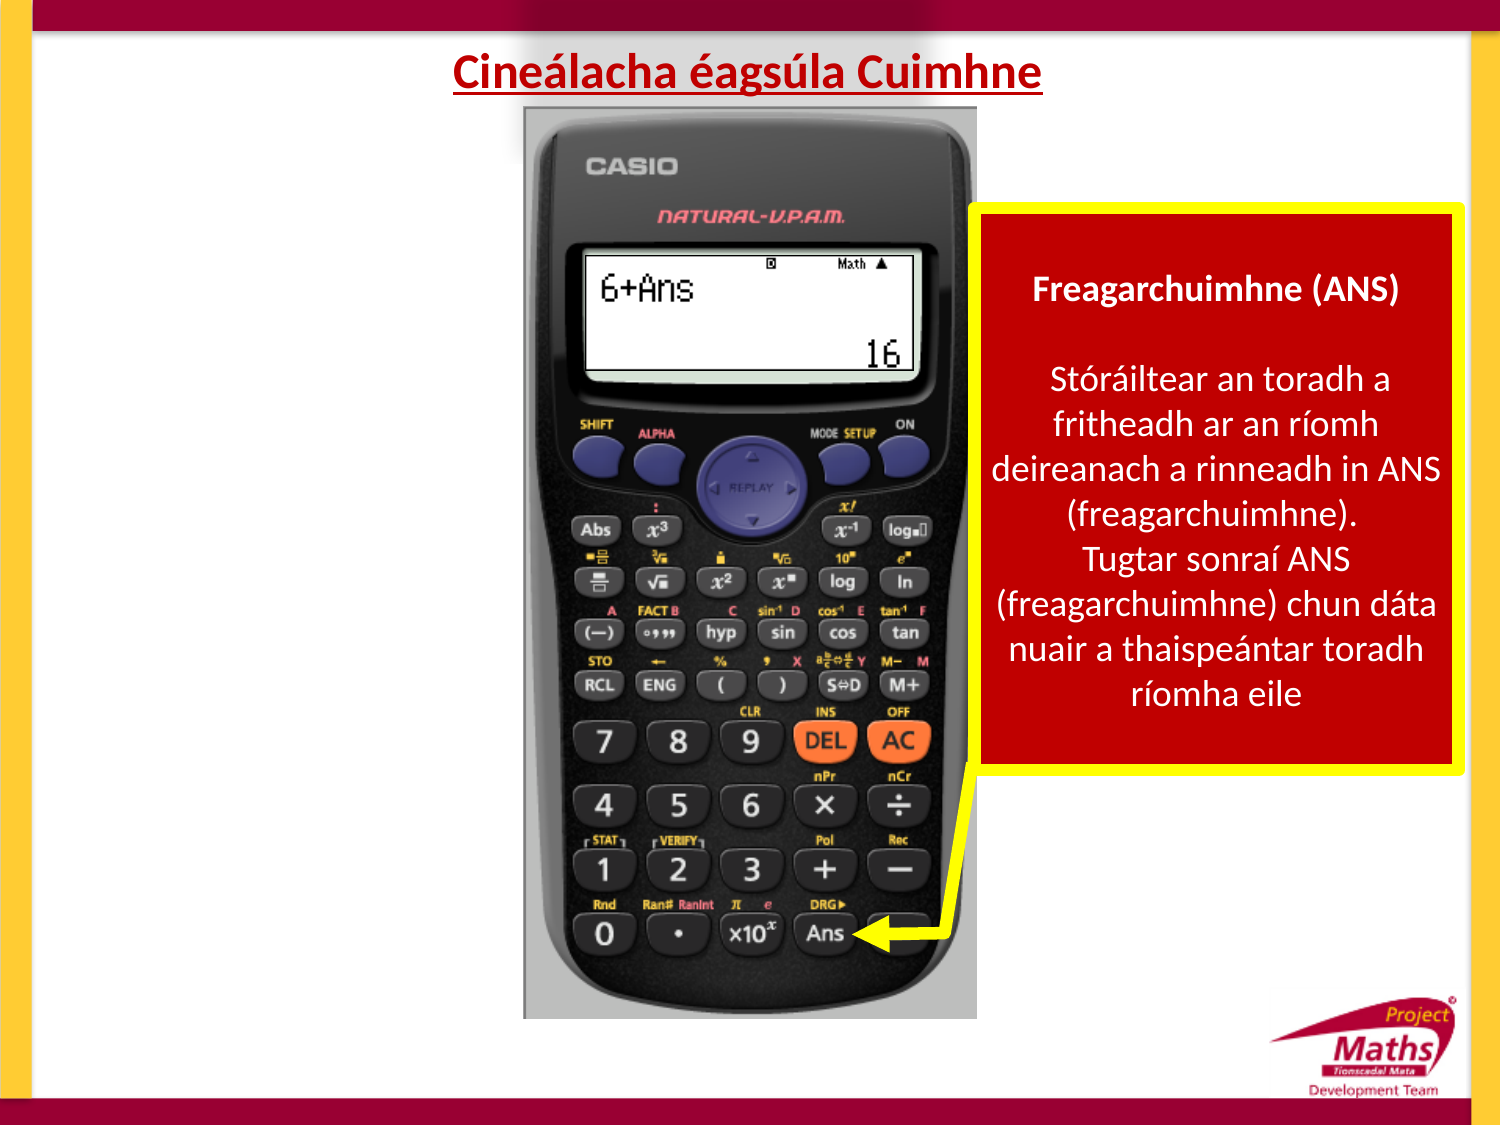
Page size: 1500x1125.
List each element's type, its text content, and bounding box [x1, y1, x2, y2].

picture [523, 106, 977, 1019]
text_box Freagarchuimhne (ANS) Stóráiltear an toradh a fritheadh ar an ríomh deireanach a rinneadh in ANS (freagarchuimhne). Tugtar sonraí ANS (freagarchuimhne) chun dáta nuair a thaispeántar toradh ríomha eile [851, 206, 1461, 941]
picture [1269, 987, 1466, 1098]
text_box Cineálacha éagsúla Cuimhne [331, 30, 1166, 106]
